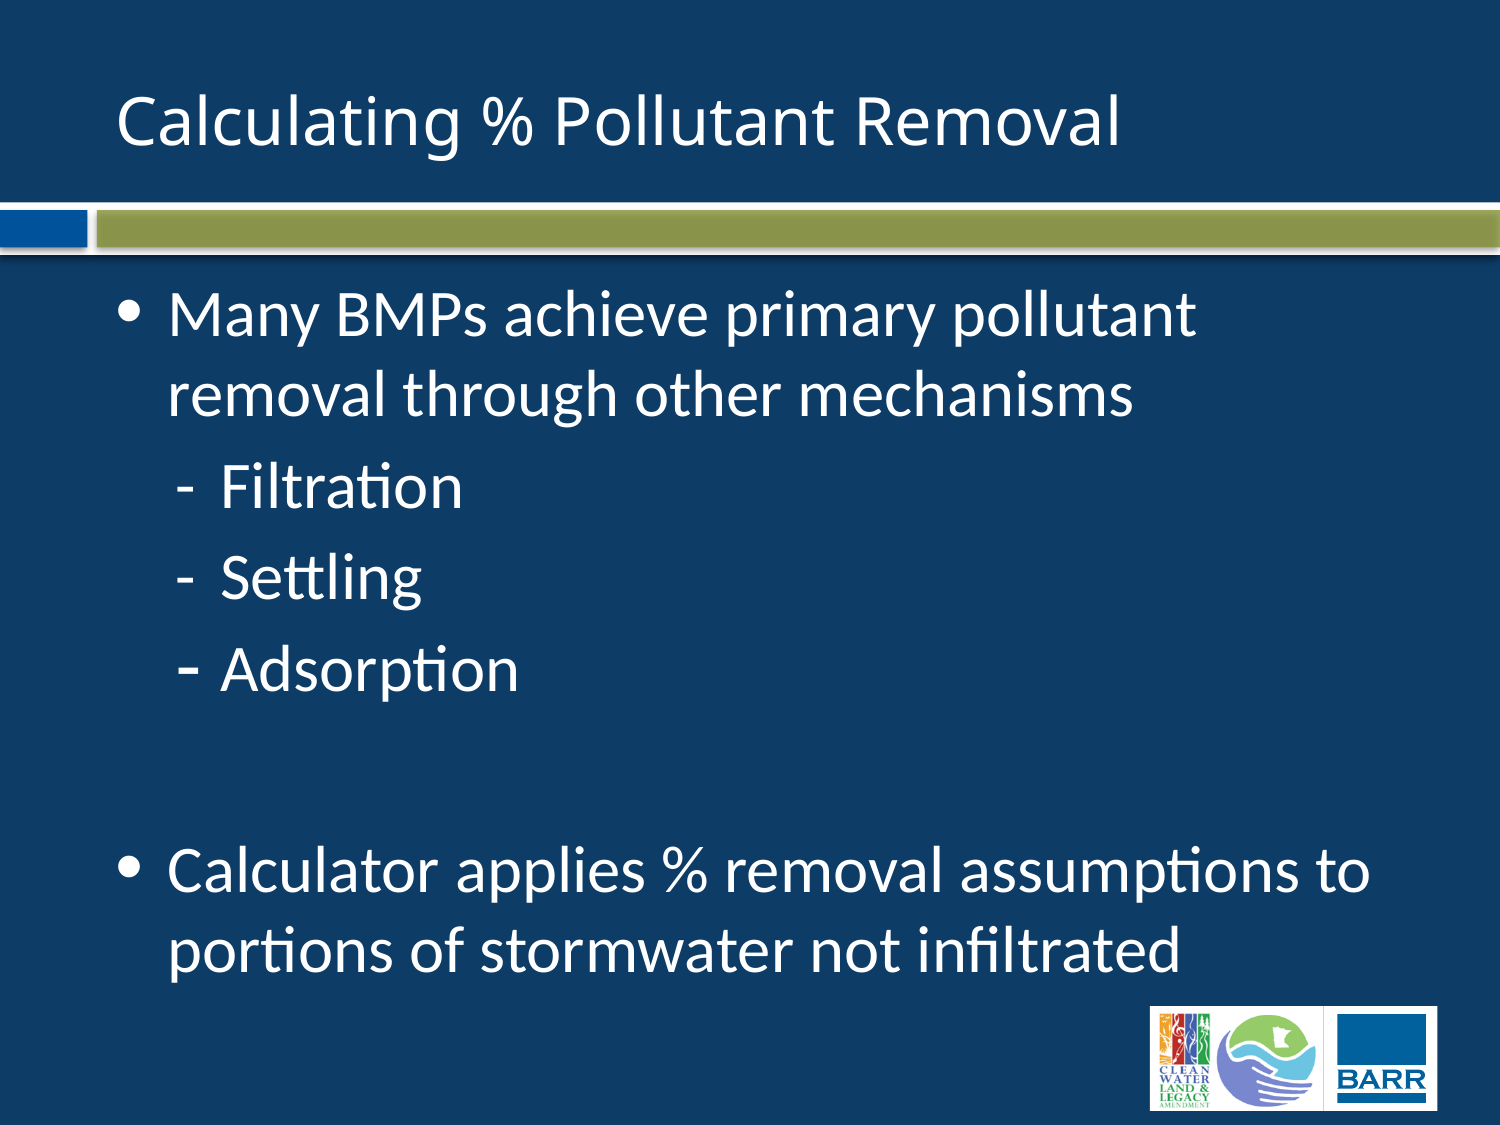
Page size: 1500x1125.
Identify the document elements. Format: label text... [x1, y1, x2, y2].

title Calculating % Pollutant Removal [100, 37, 1438, 200]
picture [1149, 1006, 1323, 1111]
list Many BMPs achieve primary pollutant removal through other mechanisms - Filtration - Settling Adsorption Calculator applies % removal assumptions to portions of stormwater not infiltrated [100, 262, 1438, 1000]
